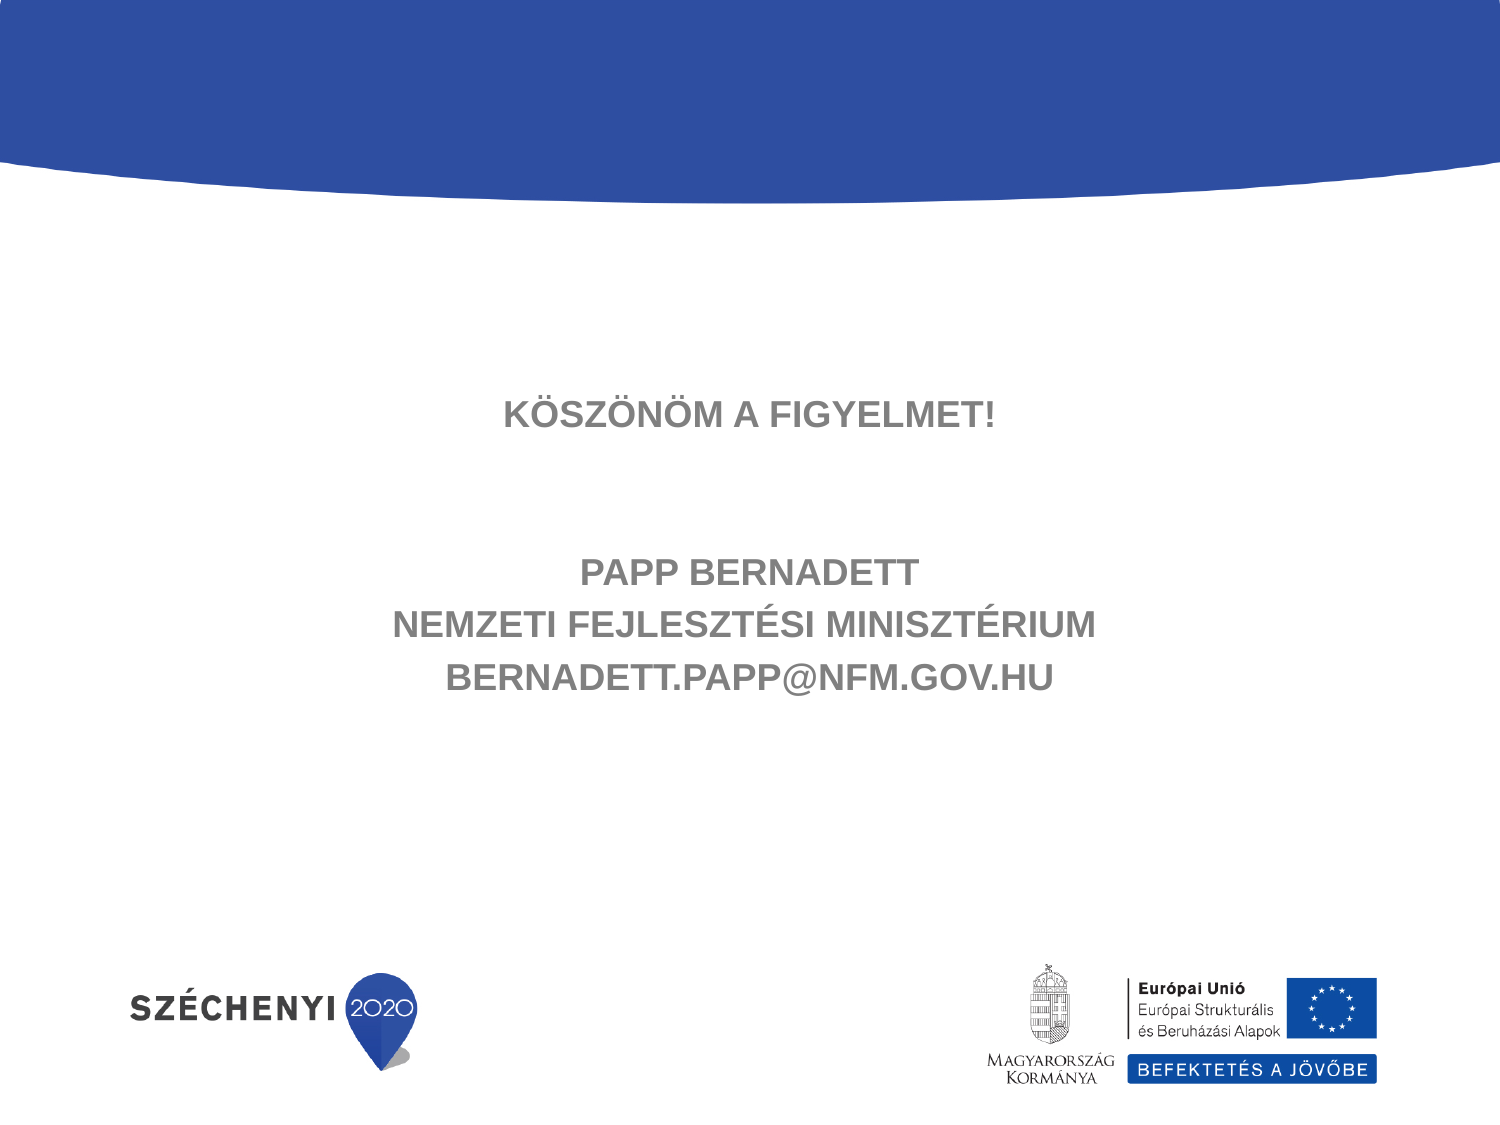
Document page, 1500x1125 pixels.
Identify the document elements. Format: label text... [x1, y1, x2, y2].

picture [0, 0, 1500, 1125]
list Köszönöm a Figyelmet! Papp bernadett Nemzeti Fejlesztési Minisztérium bernadett.papp@nfm.gov.hu [75, 224, 1425, 968]
